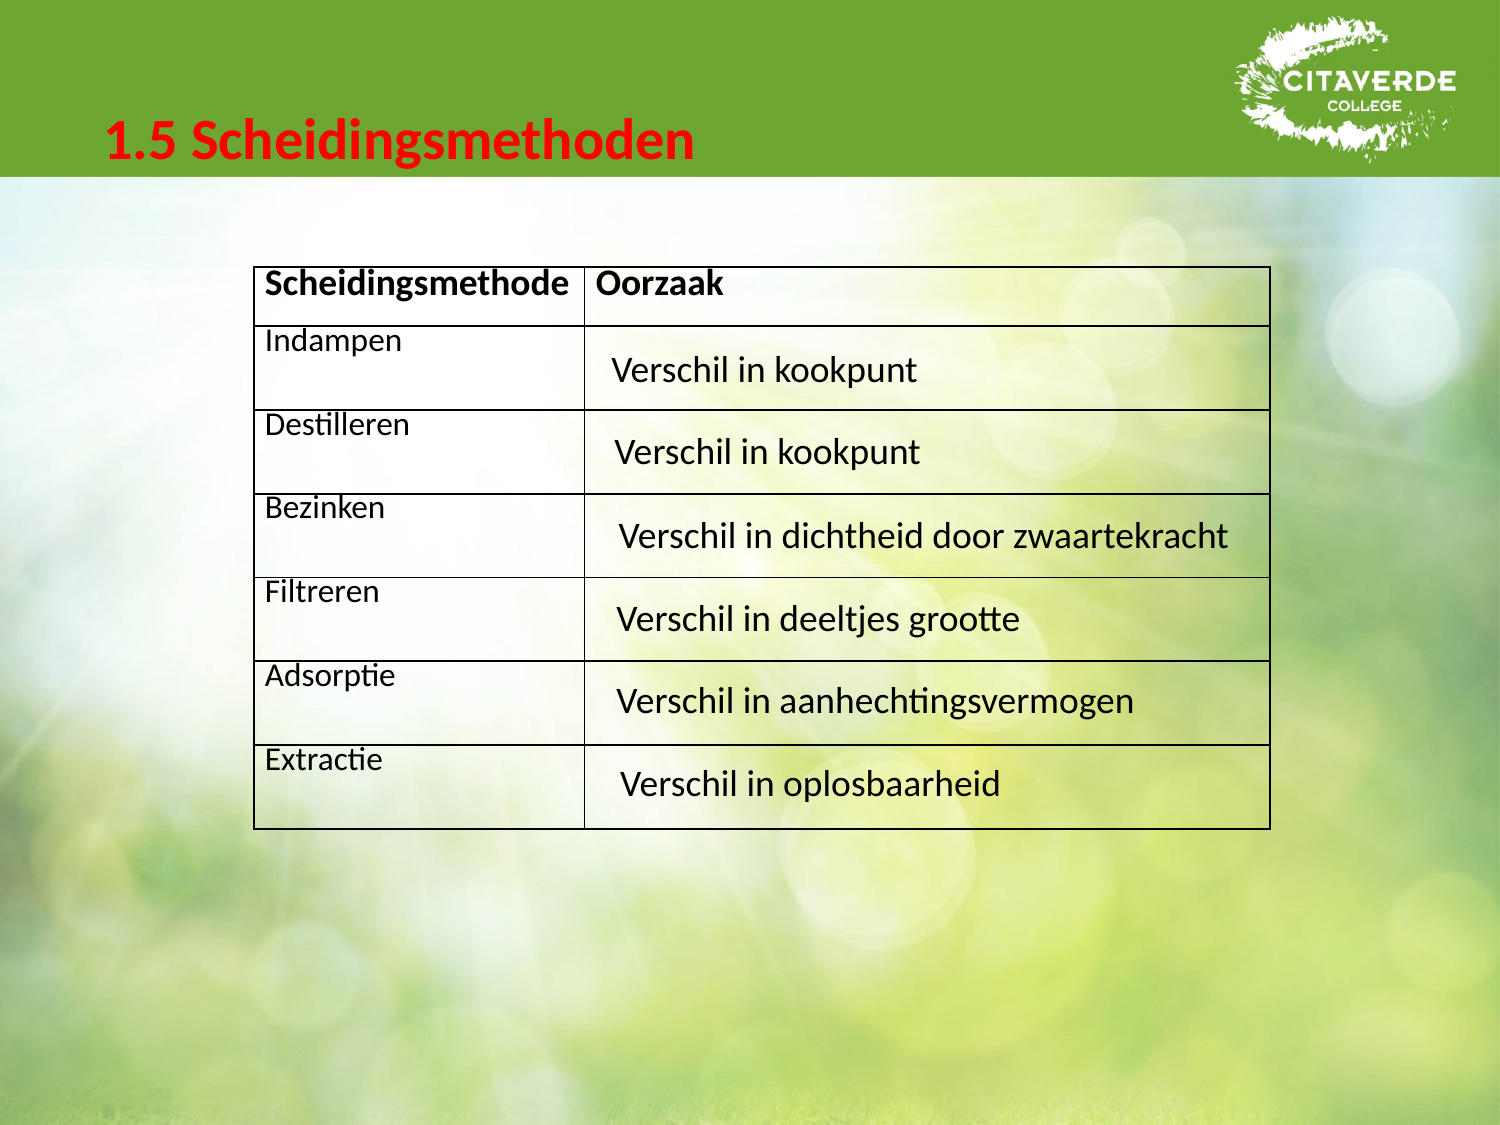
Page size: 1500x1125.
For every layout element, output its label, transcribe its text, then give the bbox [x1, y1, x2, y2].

table_cell [585, 746, 1269, 828]
text_box 1.5 Scheidingsmethoden [88, 93, 833, 179]
table_cell [585, 411, 1269, 493]
picture [0, 0, 1500, 1125]
text_box Verschil in kookpunt [596, 338, 1022, 398]
table_cell Adsorptie [255, 662, 584, 744]
table_header Scheidingsmethode [255, 268, 584, 325]
table_cell Extractie [255, 746, 584, 828]
text_box Verschil in kookpunt [599, 420, 1025, 480]
table_cell [585, 327, 1269, 409]
text_box Verschil in deeltjes grootte [601, 586, 1093, 646]
table_cell [585, 662, 1269, 744]
text_box Verschil in aanhechtingsvermogen [601, 668, 1282, 729]
table_cell Destilleren [255, 411, 584, 493]
table_cell [585, 578, 1269, 660]
text_box Verschil in oplosbaarheid [605, 751, 1031, 812]
table_cell Filtreren [255, 578, 584, 660]
table_header Oorzaak [585, 268, 1269, 325]
table_cell Bezinken [255, 495, 584, 577]
table_cell [585, 495, 1269, 577]
text_box Verschil in dichtheid door zwaartekracht [603, 503, 1282, 564]
table_cell Indampen [255, 327, 584, 409]
